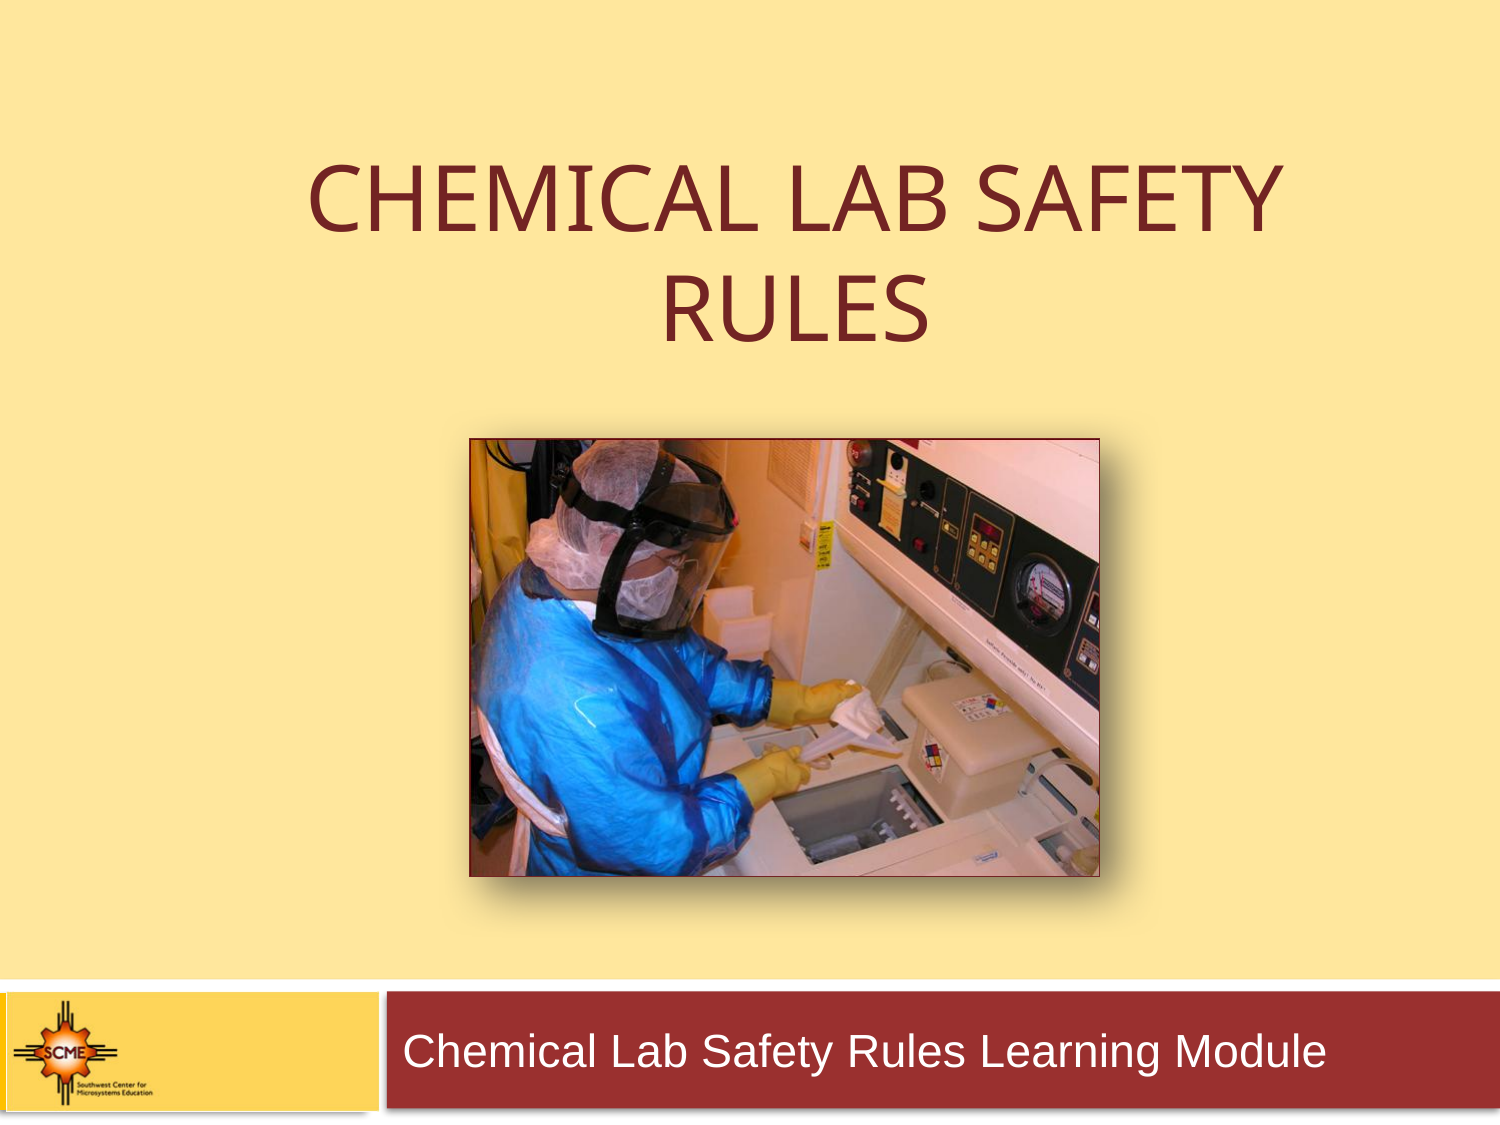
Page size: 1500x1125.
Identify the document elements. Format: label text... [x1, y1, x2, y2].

picture [468, 438, 1101, 877]
subtitle Chemical Lab Safety Rules Learning Module [387, 992, 1488, 1105]
title Chemical Lab Safety Rules [264, 67, 1327, 368]
picture [6, 991, 380, 1112]
